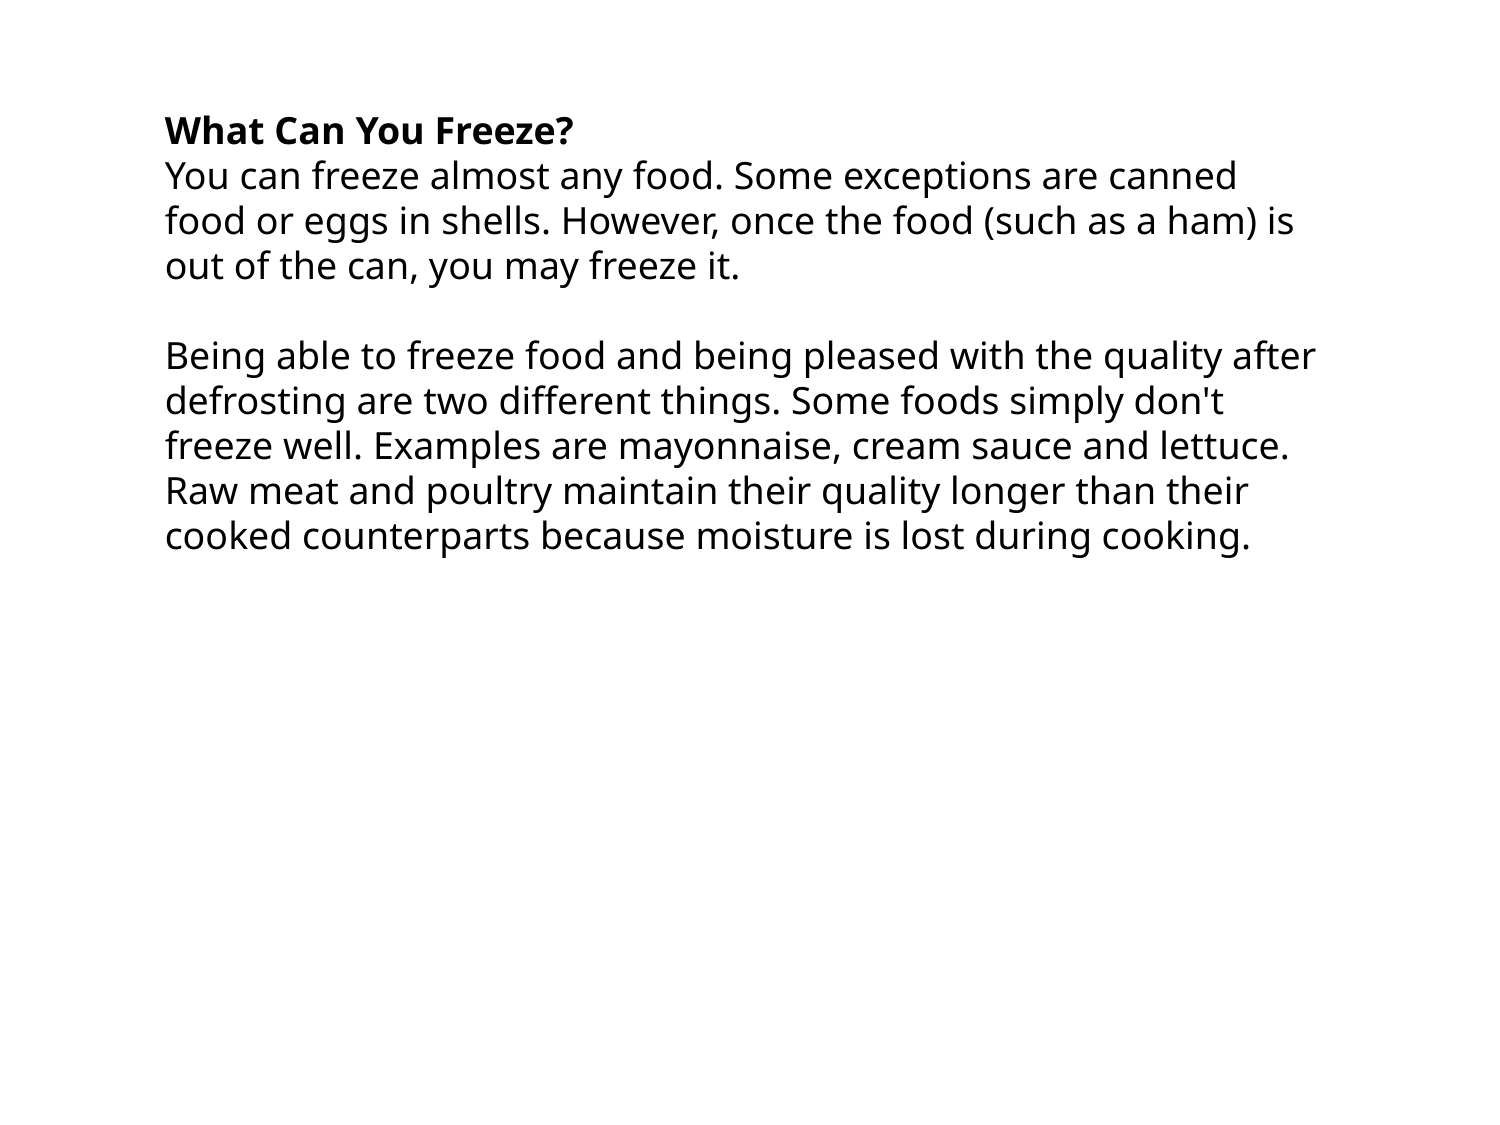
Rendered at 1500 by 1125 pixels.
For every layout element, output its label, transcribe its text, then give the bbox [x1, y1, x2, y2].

text_box What Can You Freeze? You can freeze almost any food. Some exceptions are canned food or eggs in shells. However, once the food (such as a ham) is out of the can, you may freeze it. Being able to freeze food and being pleased with the quality after defrosting are two different things. Some foods simply don't freeze well. Examples are mayonnaise, cream sauce and lettuce. Raw meat and poultry maintain their quality longer than their cooked counterparts because moisture is lost during cooking. [149, 99, 1338, 610]
